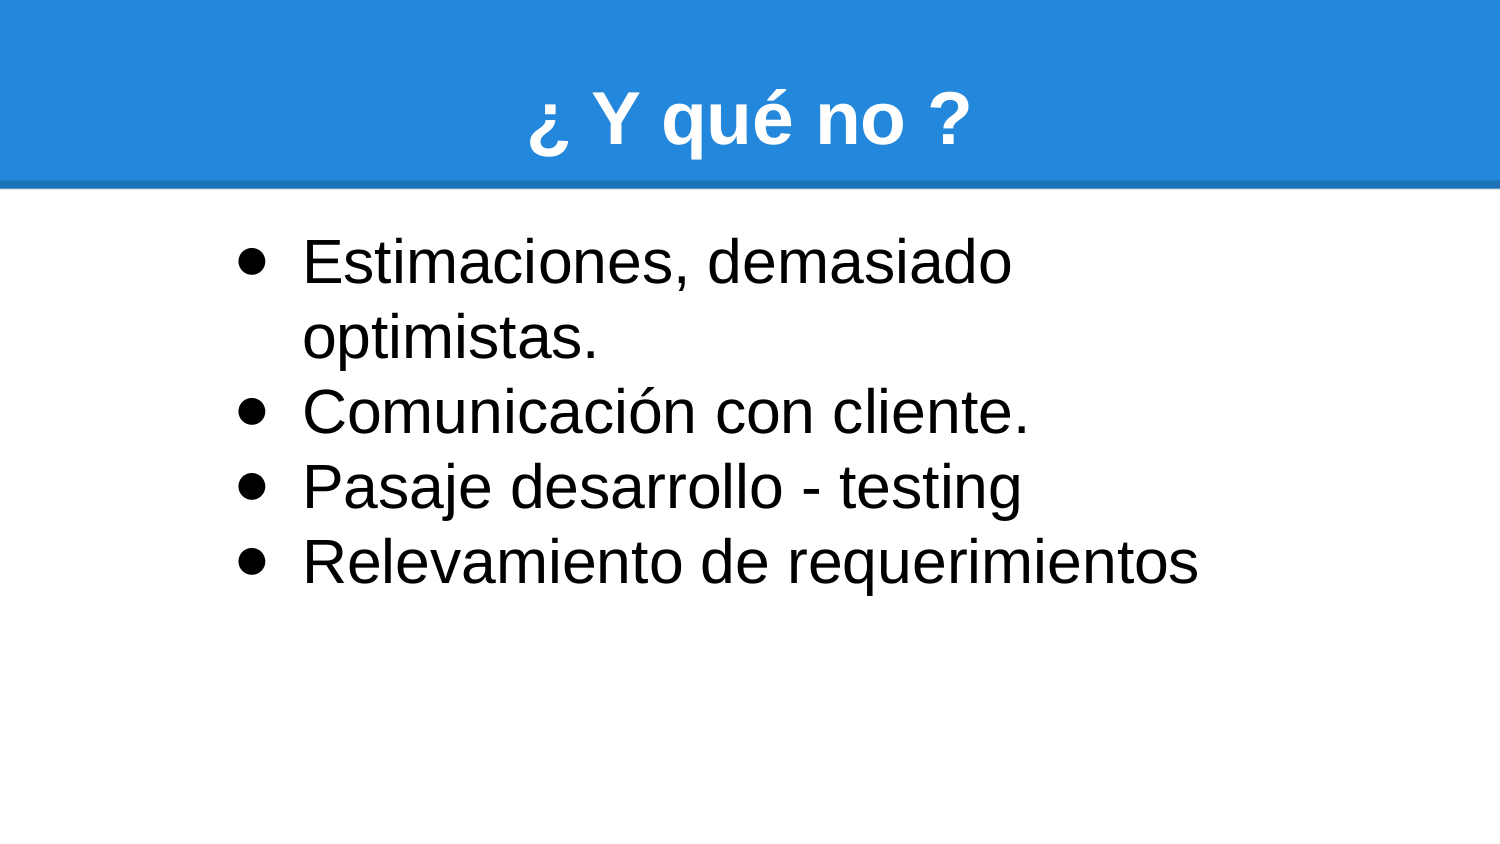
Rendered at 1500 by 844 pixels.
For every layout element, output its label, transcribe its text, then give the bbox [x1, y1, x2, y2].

title ¿ Y qué no ? [75, 33, 1425, 175]
list Estimaciones, demasiado optimistas. Comunicación con cliente. Pasaje desarrollo - testing Relevamiento de requerimientos [212, 205, 1288, 818]
